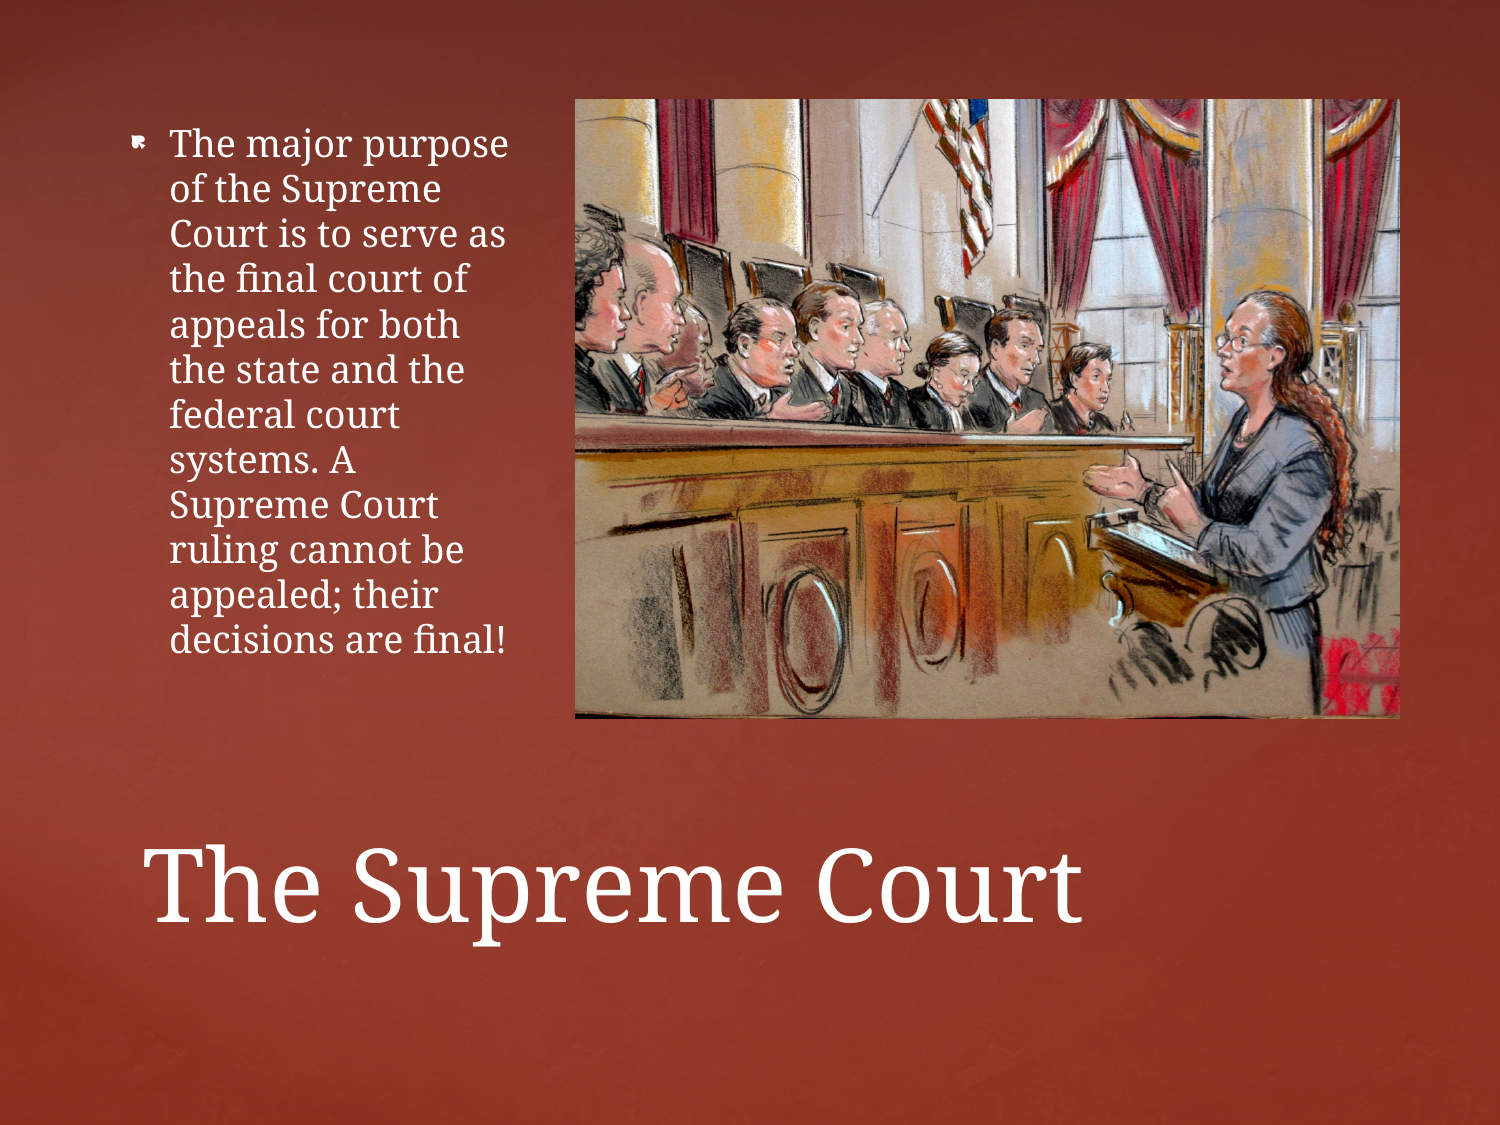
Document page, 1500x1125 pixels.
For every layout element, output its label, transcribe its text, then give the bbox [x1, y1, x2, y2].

picture [574, 99, 1401, 720]
list The major purpose of the Supreme Court is to serve as the final court of appeals for both the state and the federal court systems. A Supreme Court ruling cannot be appealed; their decisions are final! [112, 112, 525, 713]
title The Supreme Court [127, 800, 1365, 950]
